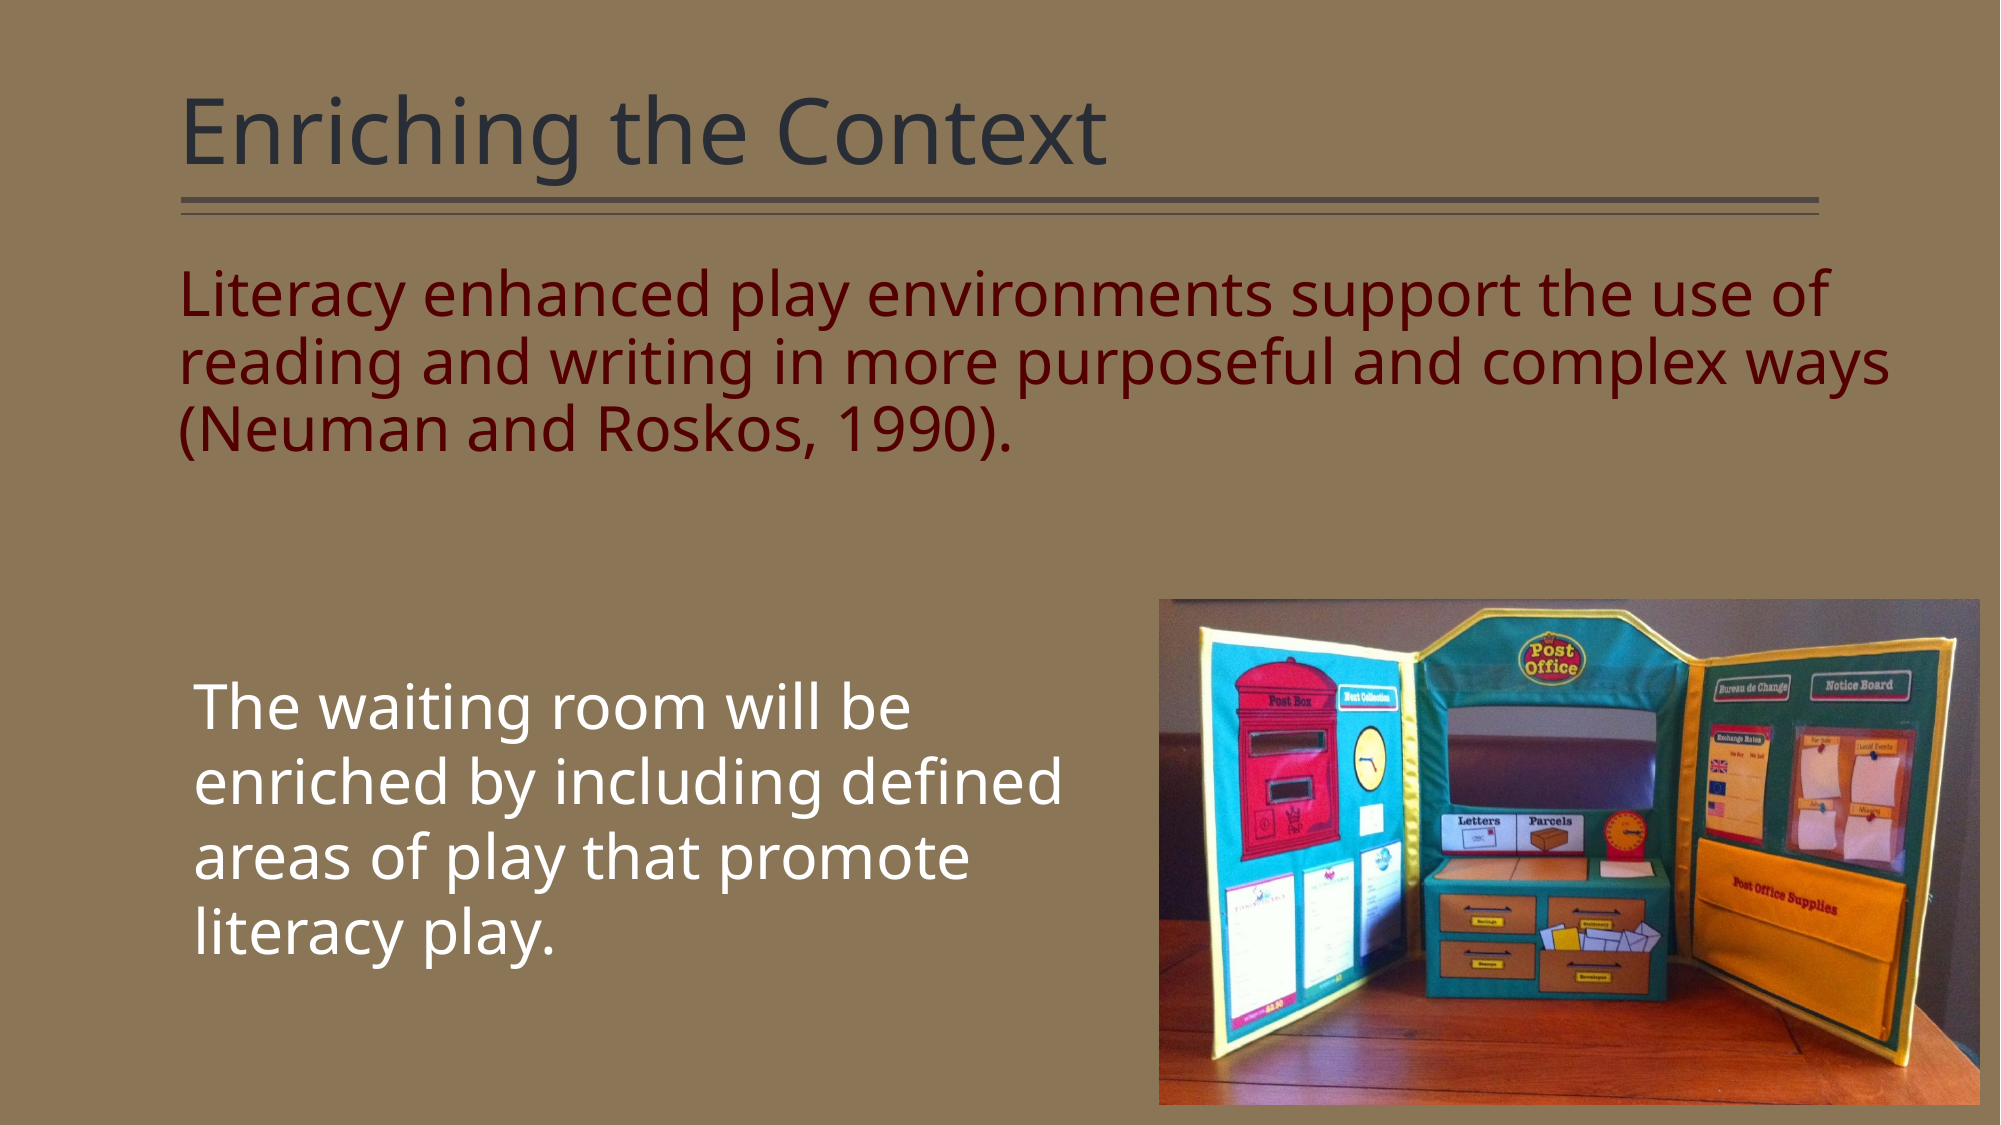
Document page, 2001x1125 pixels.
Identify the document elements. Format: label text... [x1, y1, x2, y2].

picture [1158, 599, 1980, 1105]
title Enriching the Context [178, 12, 1886, 193]
text_box The waiting room will be enriched by including defined areas of play that promote literacy play. [178, 659, 1126, 975]
list Literacy enhanced play environments support the use of reading and writing in more purposeful and complex ways (Neuman and Roskos, 1990). [178, 255, 1973, 511]
